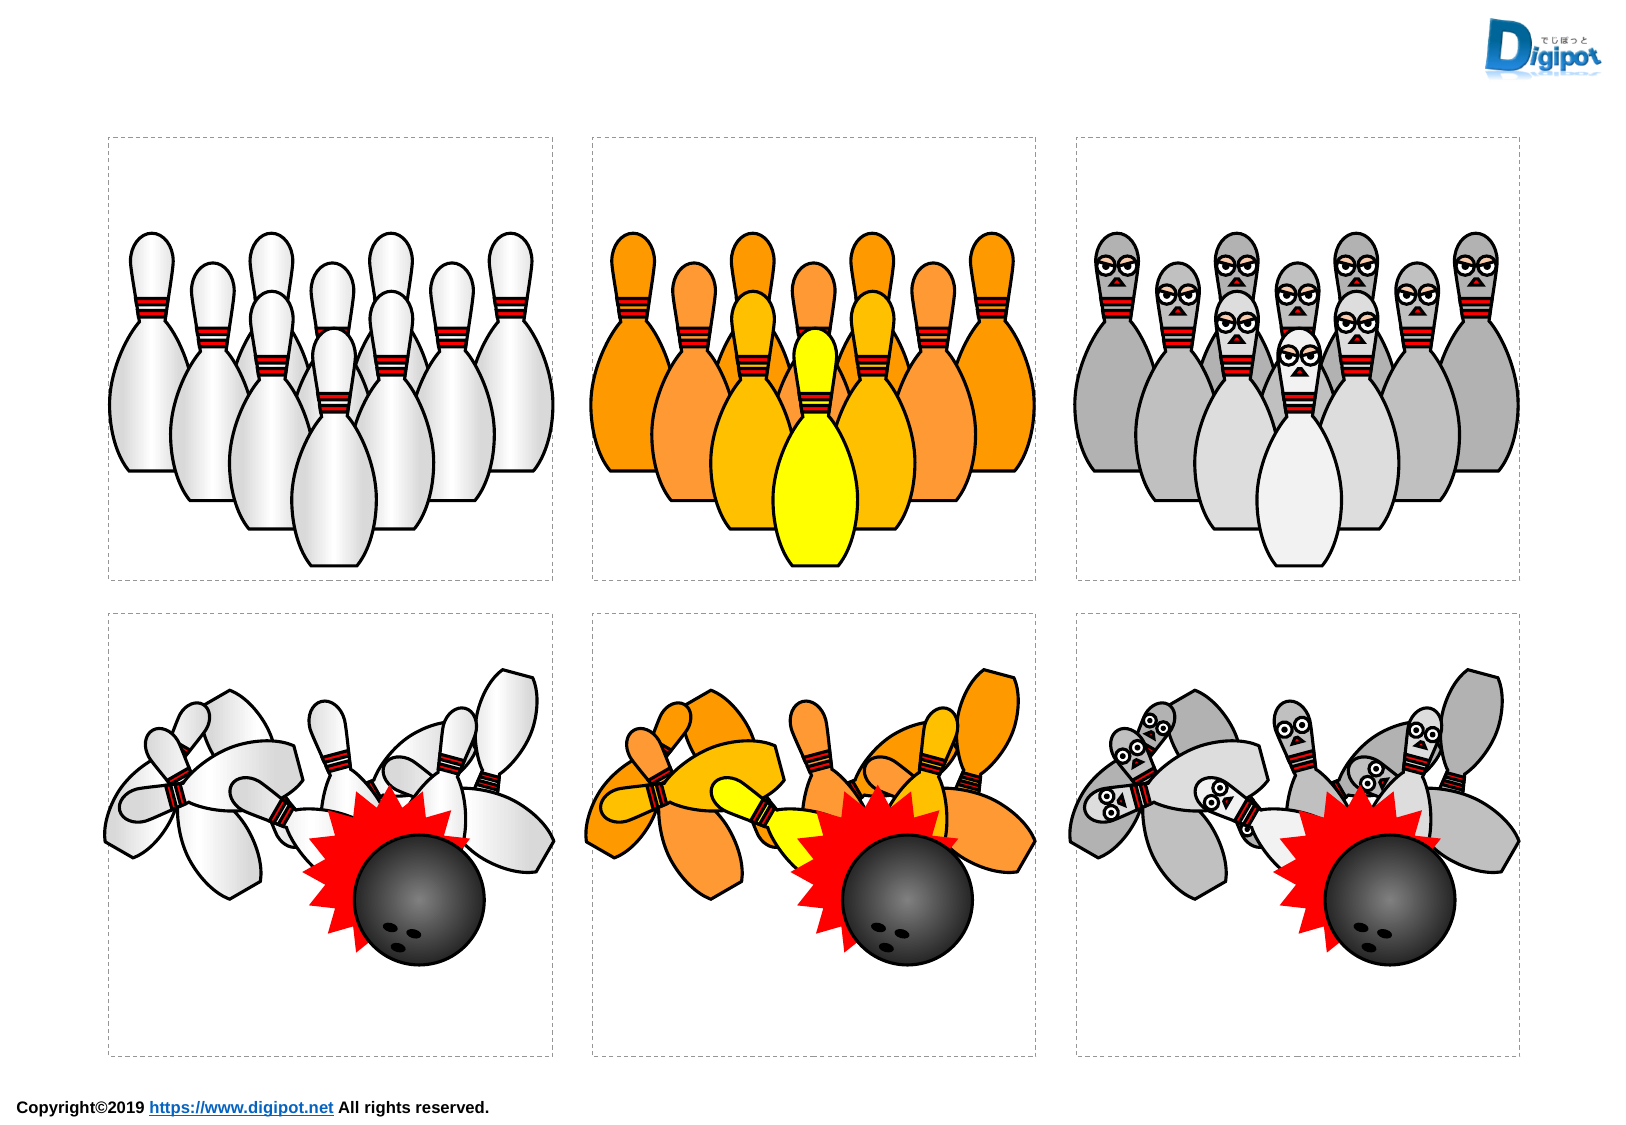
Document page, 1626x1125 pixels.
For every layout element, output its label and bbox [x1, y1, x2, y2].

text_box [1074, 233, 1519, 566]
text_box [1081, 670, 1523, 965]
text_box [109, 233, 553, 566]
text_box [597, 670, 1039, 965]
picture [1485, 18, 1602, 82]
text_box [590, 233, 1035, 566]
text_box [116, 670, 558, 965]
